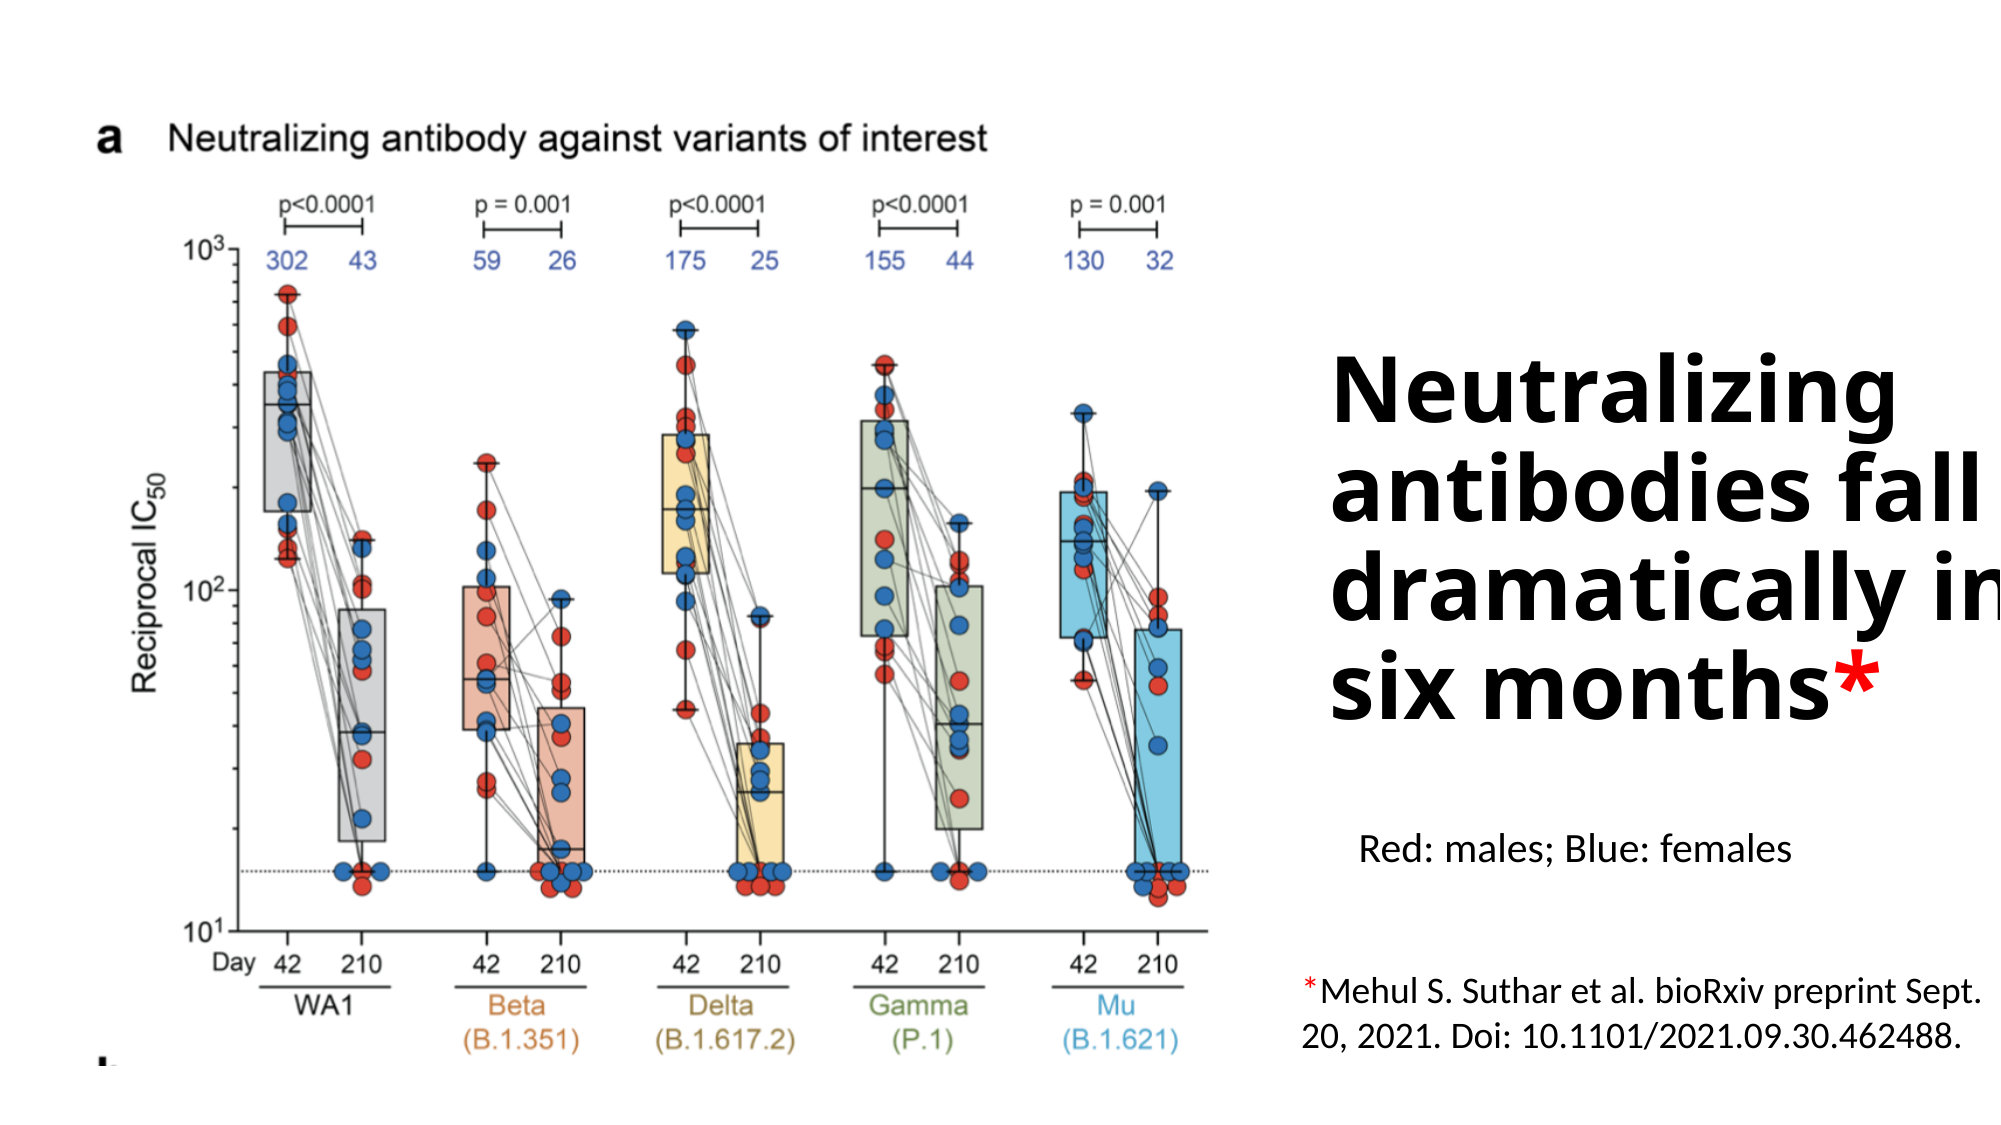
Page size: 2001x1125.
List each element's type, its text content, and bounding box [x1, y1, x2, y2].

text_box Red: males; Blue: females [1343, 813, 1808, 879]
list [78, 107, 1242, 1066]
title Neutralizing antibodies fall dramatically in six months* [1314, 323, 2000, 760]
text_box *Mehul S. Suthar et al. bioRxiv preprint Sept. 20, 2021. Doi: 10.1101/2021.09.30.462488. [1286, 958, 2000, 1064]
